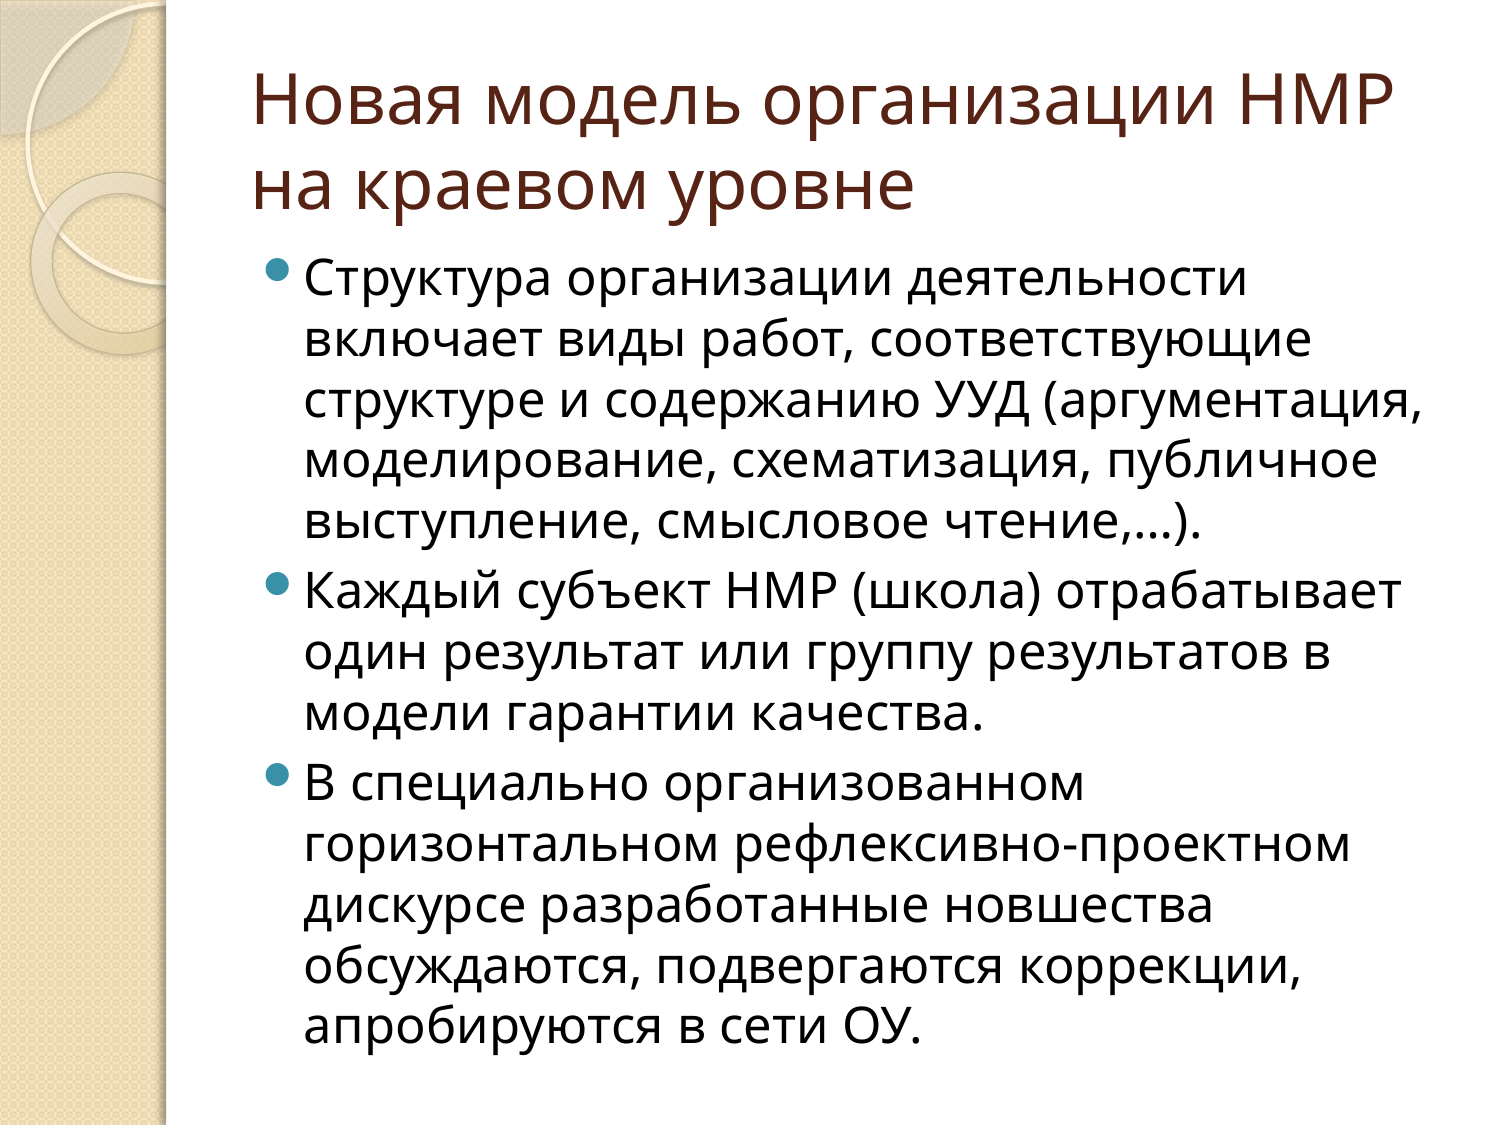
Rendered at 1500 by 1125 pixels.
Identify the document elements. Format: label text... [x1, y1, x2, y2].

list Структура организации деятельности включает виды работ, соответствующие структуре и содержанию УУД (аргументация, моделирование, схематизация, публичное выступление, смысловое чтение,…). Каждый субъект НМР (школа) отрабатывает один результат или группу результатов в модели гарантии качества. В специально организованном горизонтальном рефлексивно-проектном дискурсе разработанные новшества обсуждаются, подвергаются коррекции, апробируются в сети ОУ. [235, 237, 1466, 1079]
title Новая модель организации НМР на краевом уровне [235, 45, 1466, 233]
